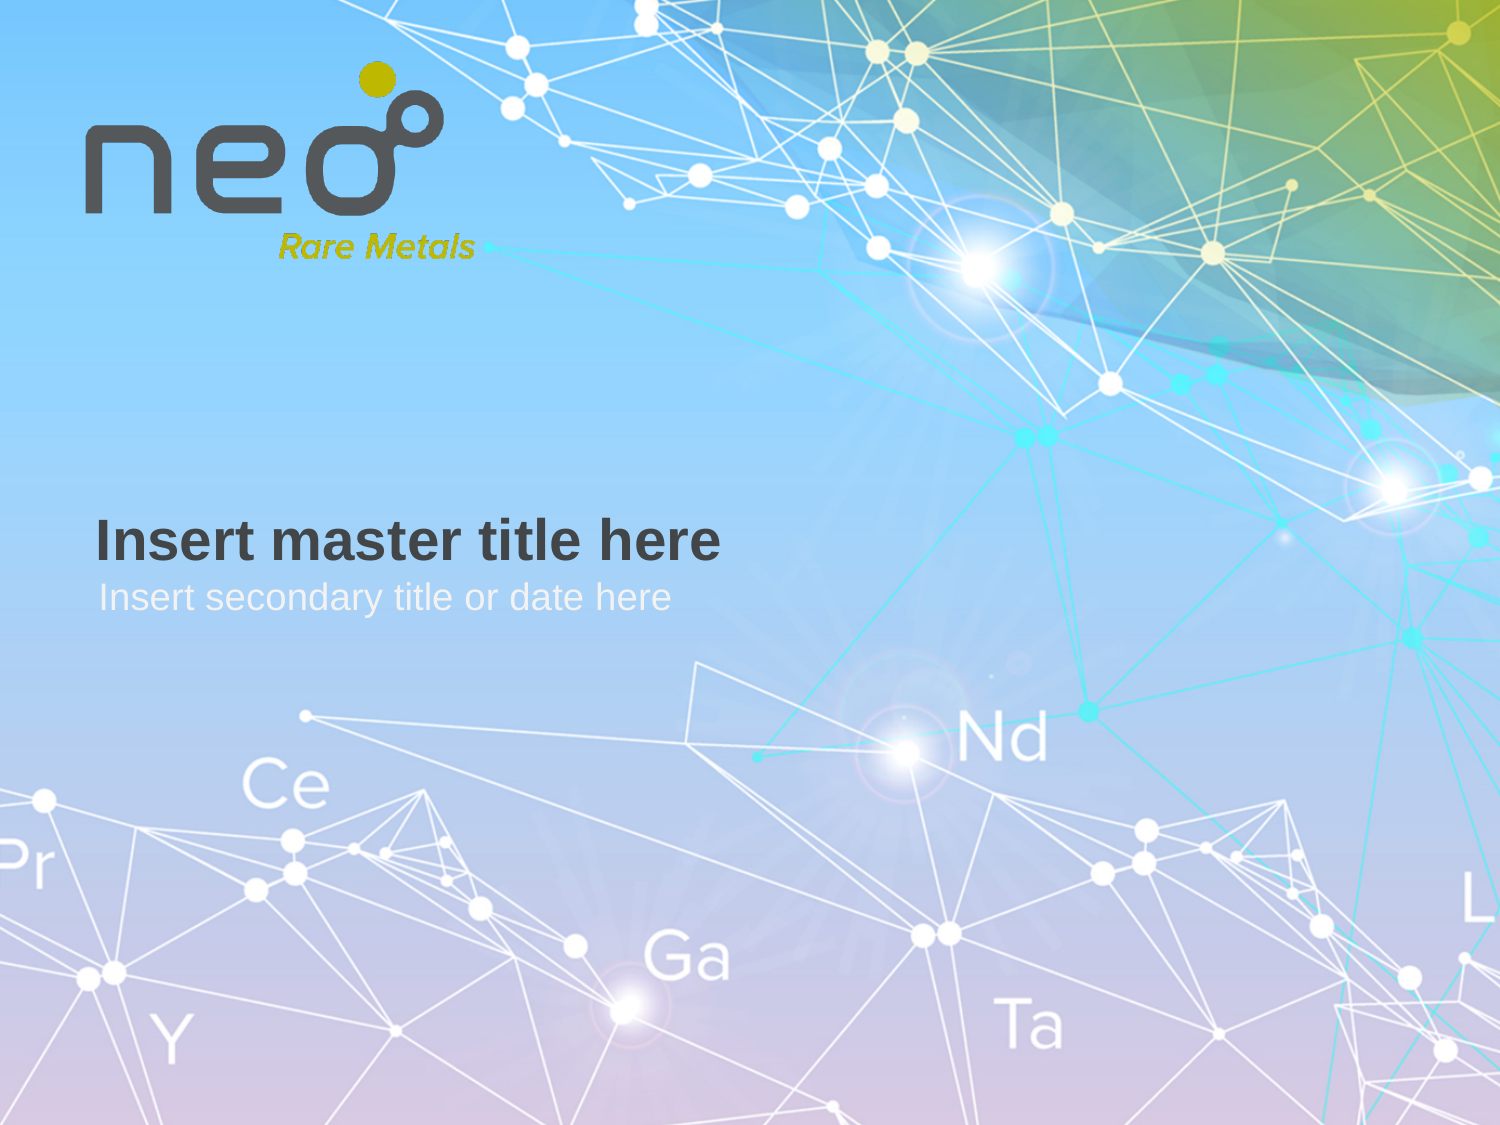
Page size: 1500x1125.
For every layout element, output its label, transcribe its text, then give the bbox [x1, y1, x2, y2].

picture [0, 0, 1500, 1125]
title Insert master title here [80, 452, 1500, 623]
subtitle Insert secondary title or date here [83, 564, 1500, 627]
